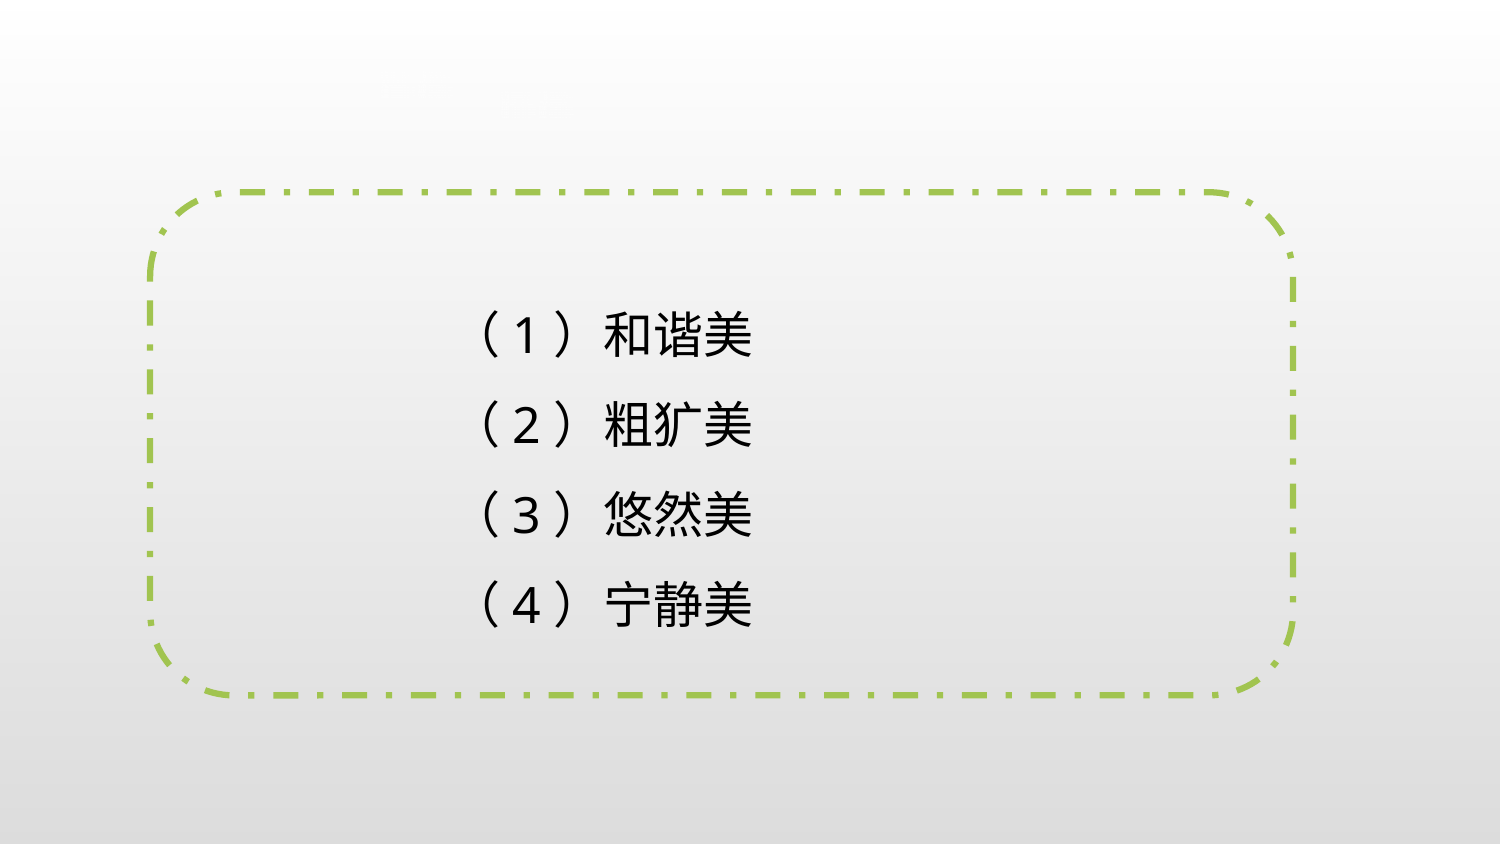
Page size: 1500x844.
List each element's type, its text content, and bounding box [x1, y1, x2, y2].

text_box （1）和谐美 （2）粗犷美 （3）悠然美 （4）宁静美 [383, 267, 975, 639]
text_box [149, 191, 1295, 697]
